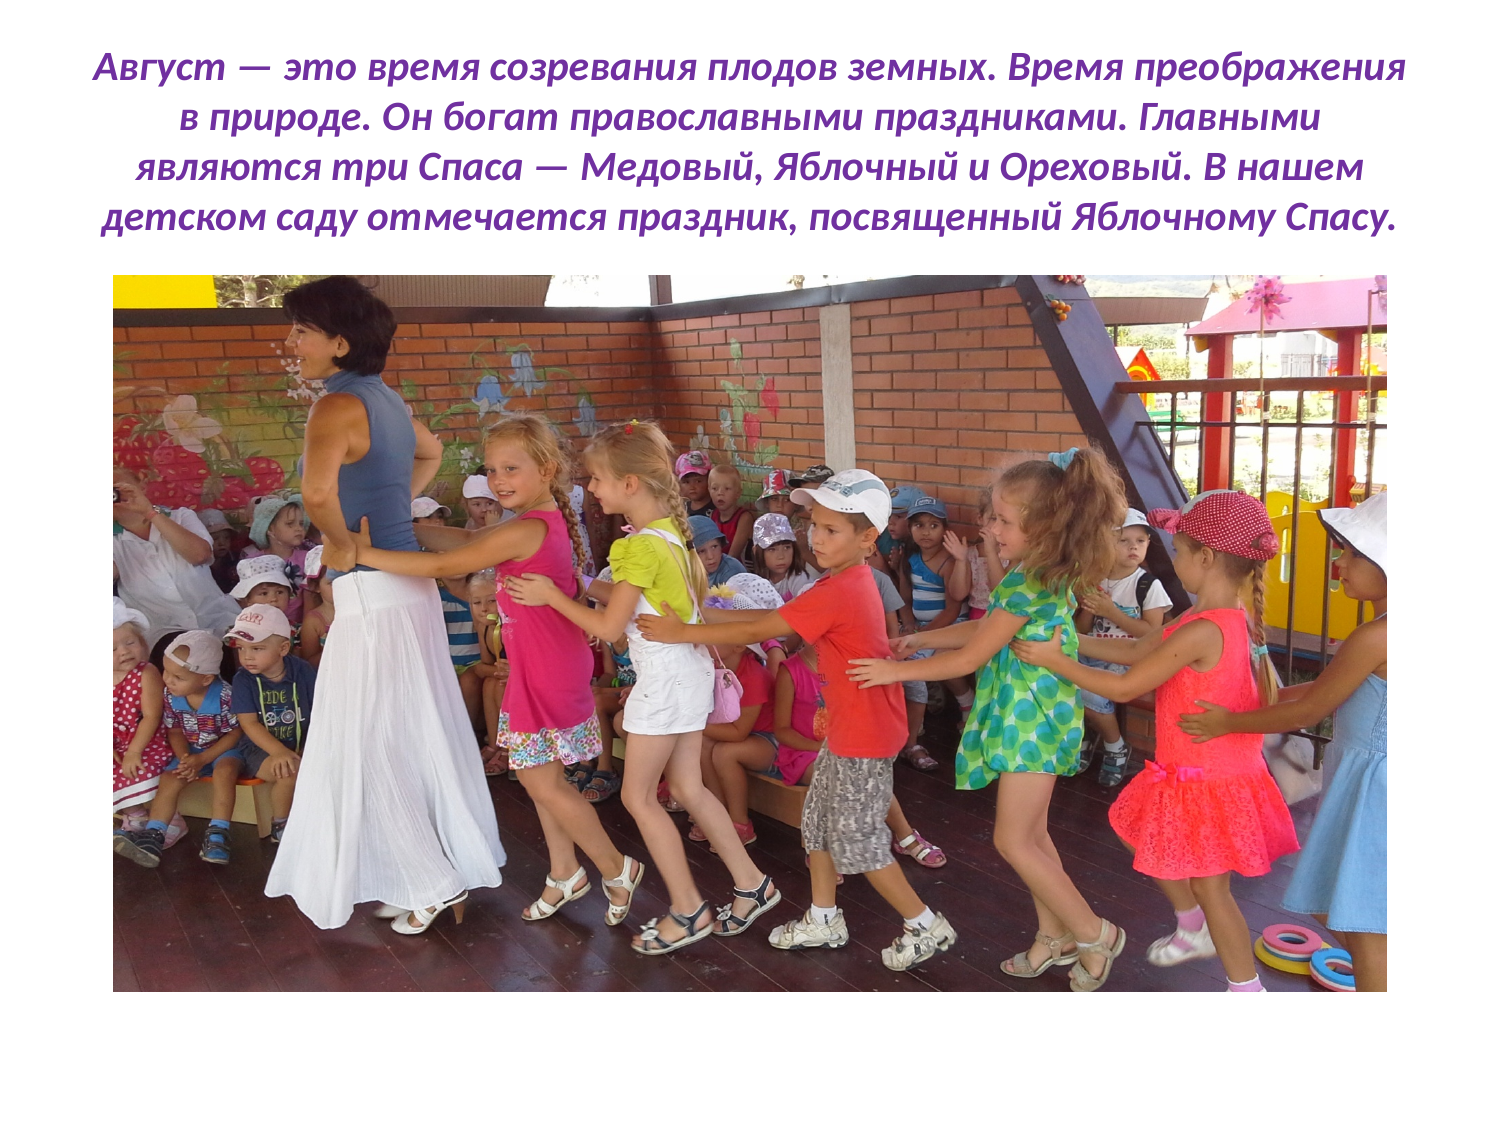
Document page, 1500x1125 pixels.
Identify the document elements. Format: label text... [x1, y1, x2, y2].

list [113, 275, 1387, 992]
title Август — это время созревания плодов земных. Время преображения в природе. Он богат православными праздниками. Главными являются три Спаса — Медовый, Яблочный и Ореховый. В нашем детском саду отмечается праздник, посвященный Яблочному Спасу. [75, 45, 1425, 233]
